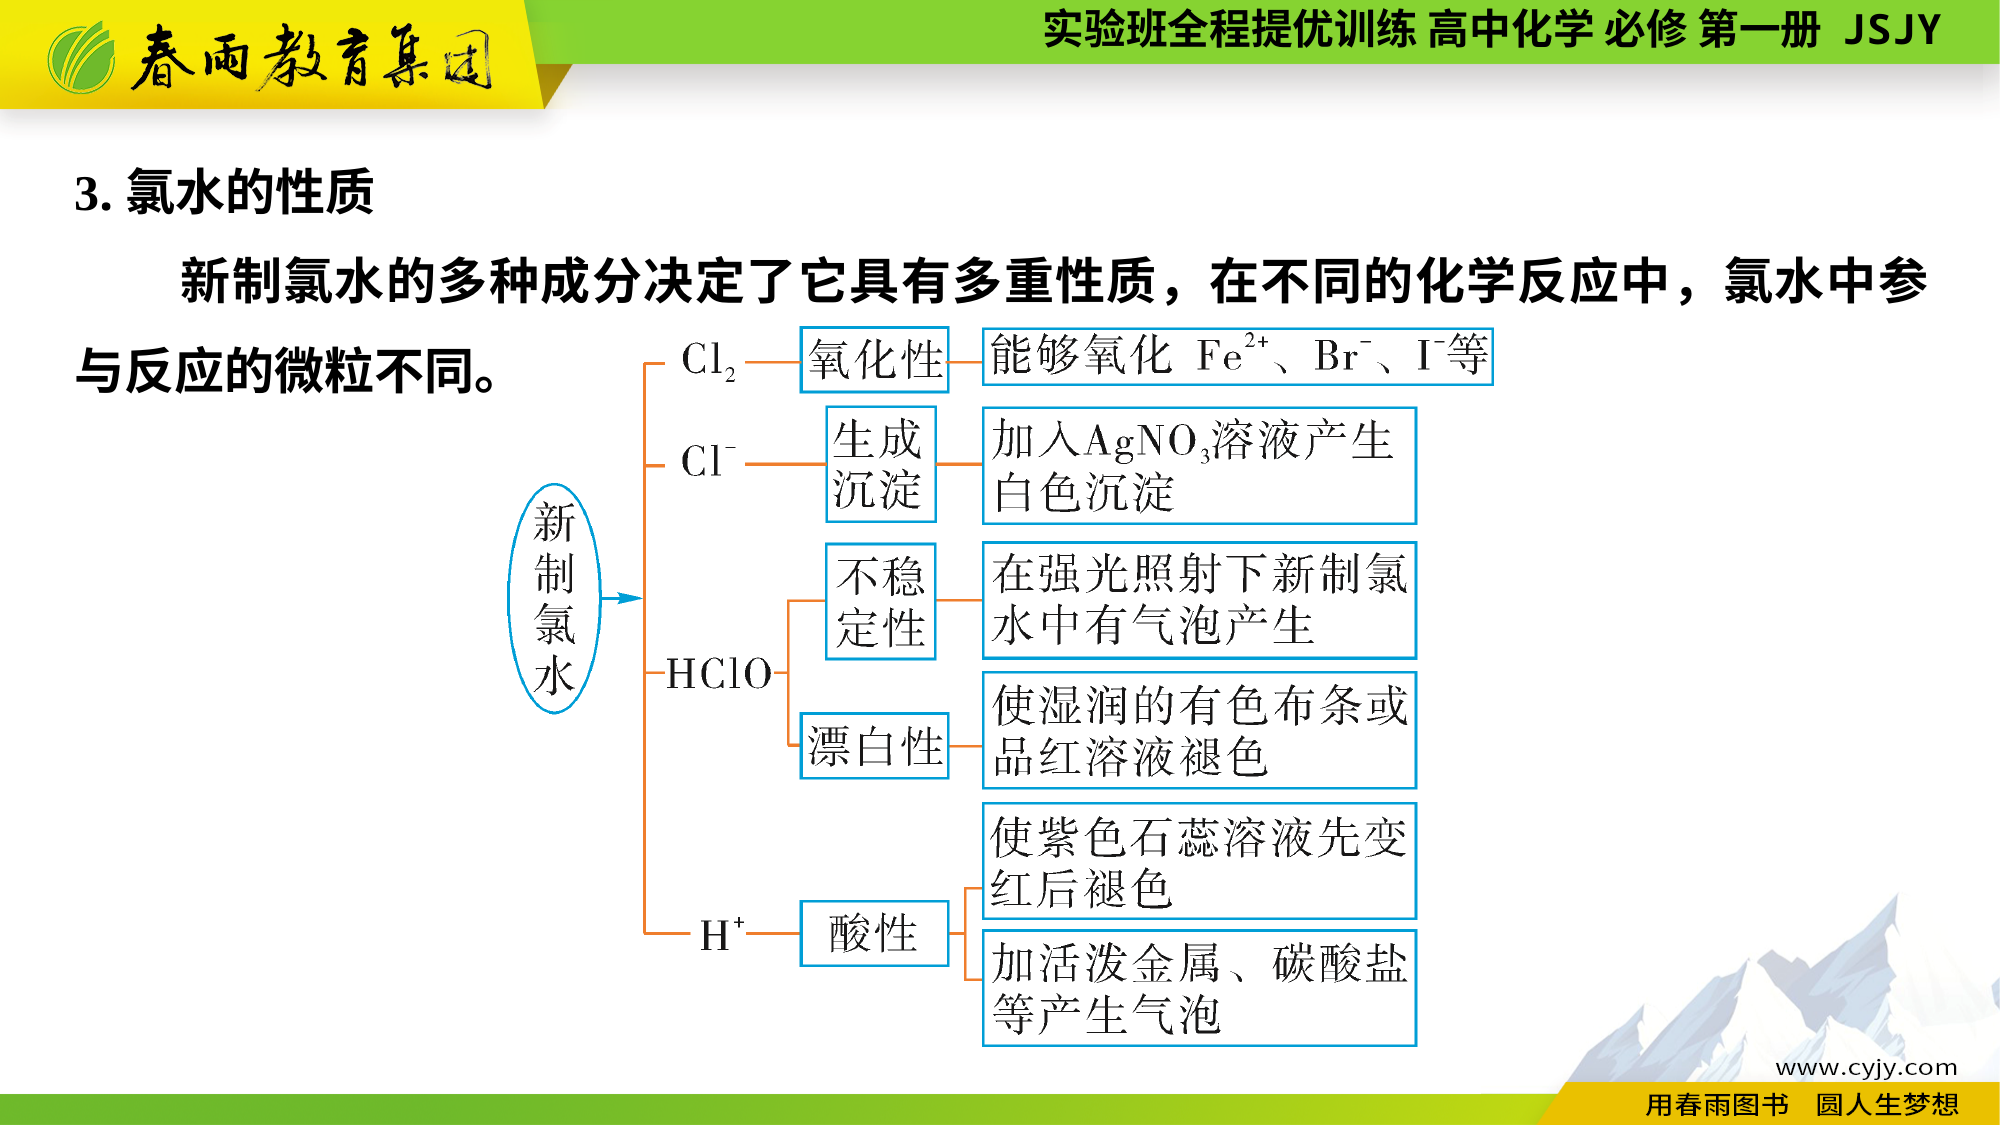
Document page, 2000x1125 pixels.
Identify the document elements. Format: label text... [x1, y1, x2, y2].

picture [0, 0, 2000, 1125]
list 3.氯水的性质 新制氯水的多种成分决定了它具有多重性质，在不同的化学反应中，氯水中参与反应的微粒不同。 [59, 122, 1944, 411]
